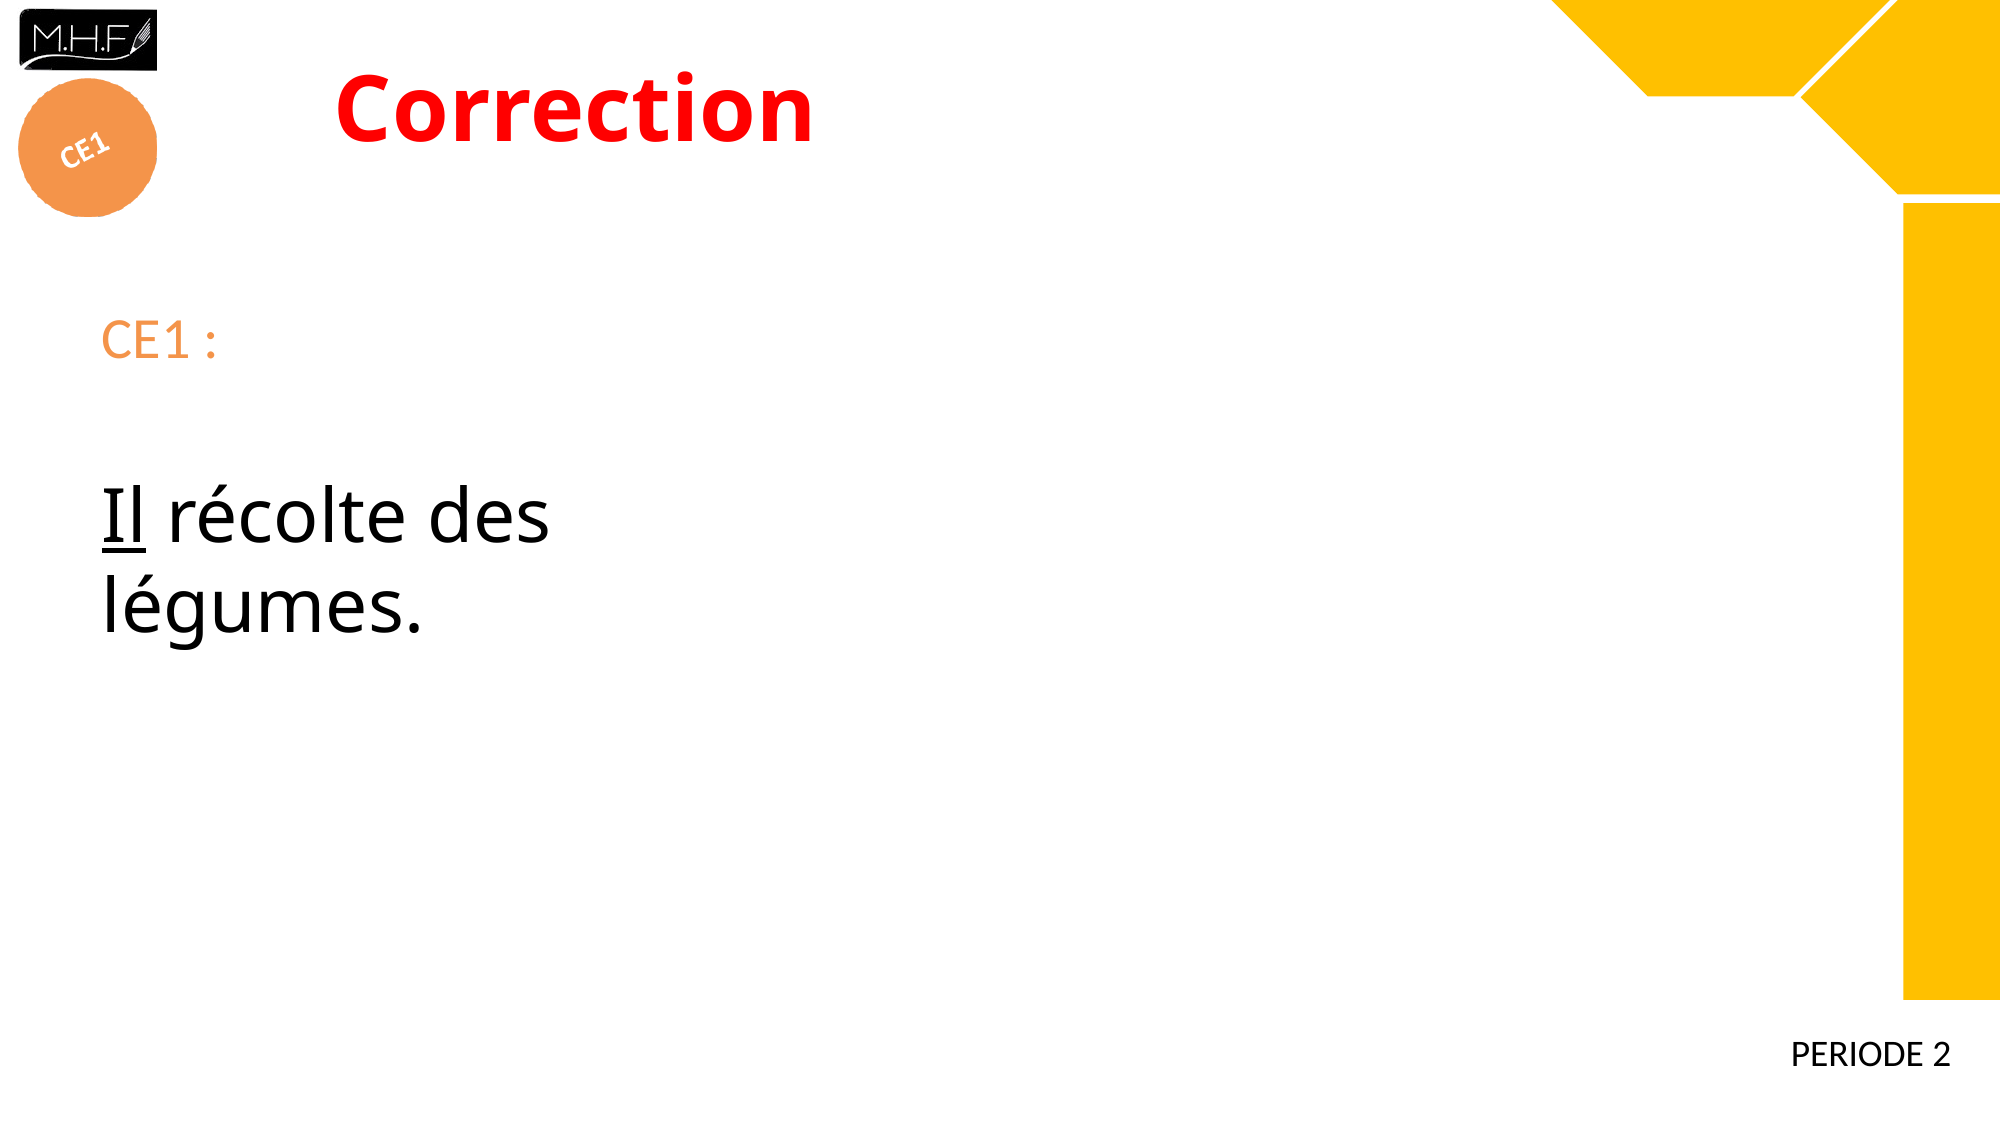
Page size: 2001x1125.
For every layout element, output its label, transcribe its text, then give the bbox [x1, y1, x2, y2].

picture [16, 7, 157, 74]
picture [18, 78, 157, 218]
text_box PERIODE 2 [1362, 1021, 1967, 1125]
text_box [1902, 202, 2000, 1001]
text_box [1549, 0, 1892, 98]
list CE1 : Il récolte des légumes. [86, 300, 897, 1015]
text_box [1799, 0, 2000, 196]
title Correction [318, 3, 1865, 221]
